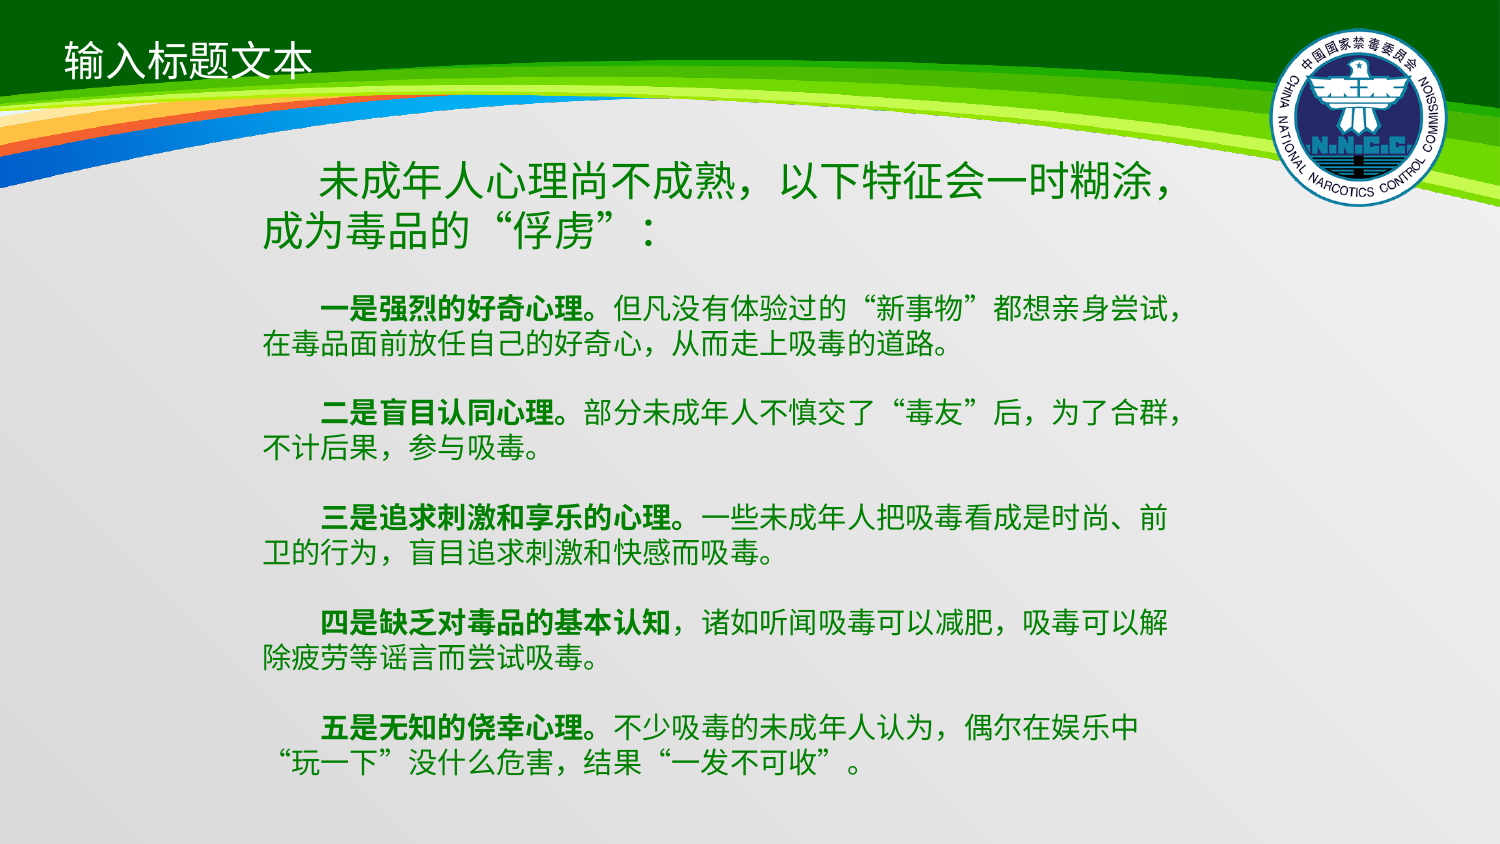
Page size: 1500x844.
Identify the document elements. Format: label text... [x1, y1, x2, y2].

picture [0, 0, 1500, 207]
text_box 未成年人心理尚不成熟，以下特征会一时糊涂，成为毒品的“俘虏”： 一是强烈的好奇心理。但凡没有体验过的“新事物”都想亲身尝试，在毒品面前放任自己的好奇心，从而走上吸毒的道路。 二是盲目认同心理。部分未成年人不慎交了“毒友”后，为了合群，不计后果，参与吸毒。 三是追求刺激和享乐的心理。一些未成年人把吸毒看成是时尚、前卫的行为，盲目追求刺激和快感而吸毒。 四是缺乏对毒品的基本认知，诸如听闻吸毒可以减肥，吸毒可以解除疲劳等谣言而尝试吸毒。 五是无知的侥幸心理。不少吸毒的未成年人认为，偶尔在娱乐中“玩一下”没什么危害，结果“一发不可收”。 [247, 147, 1196, 787]
